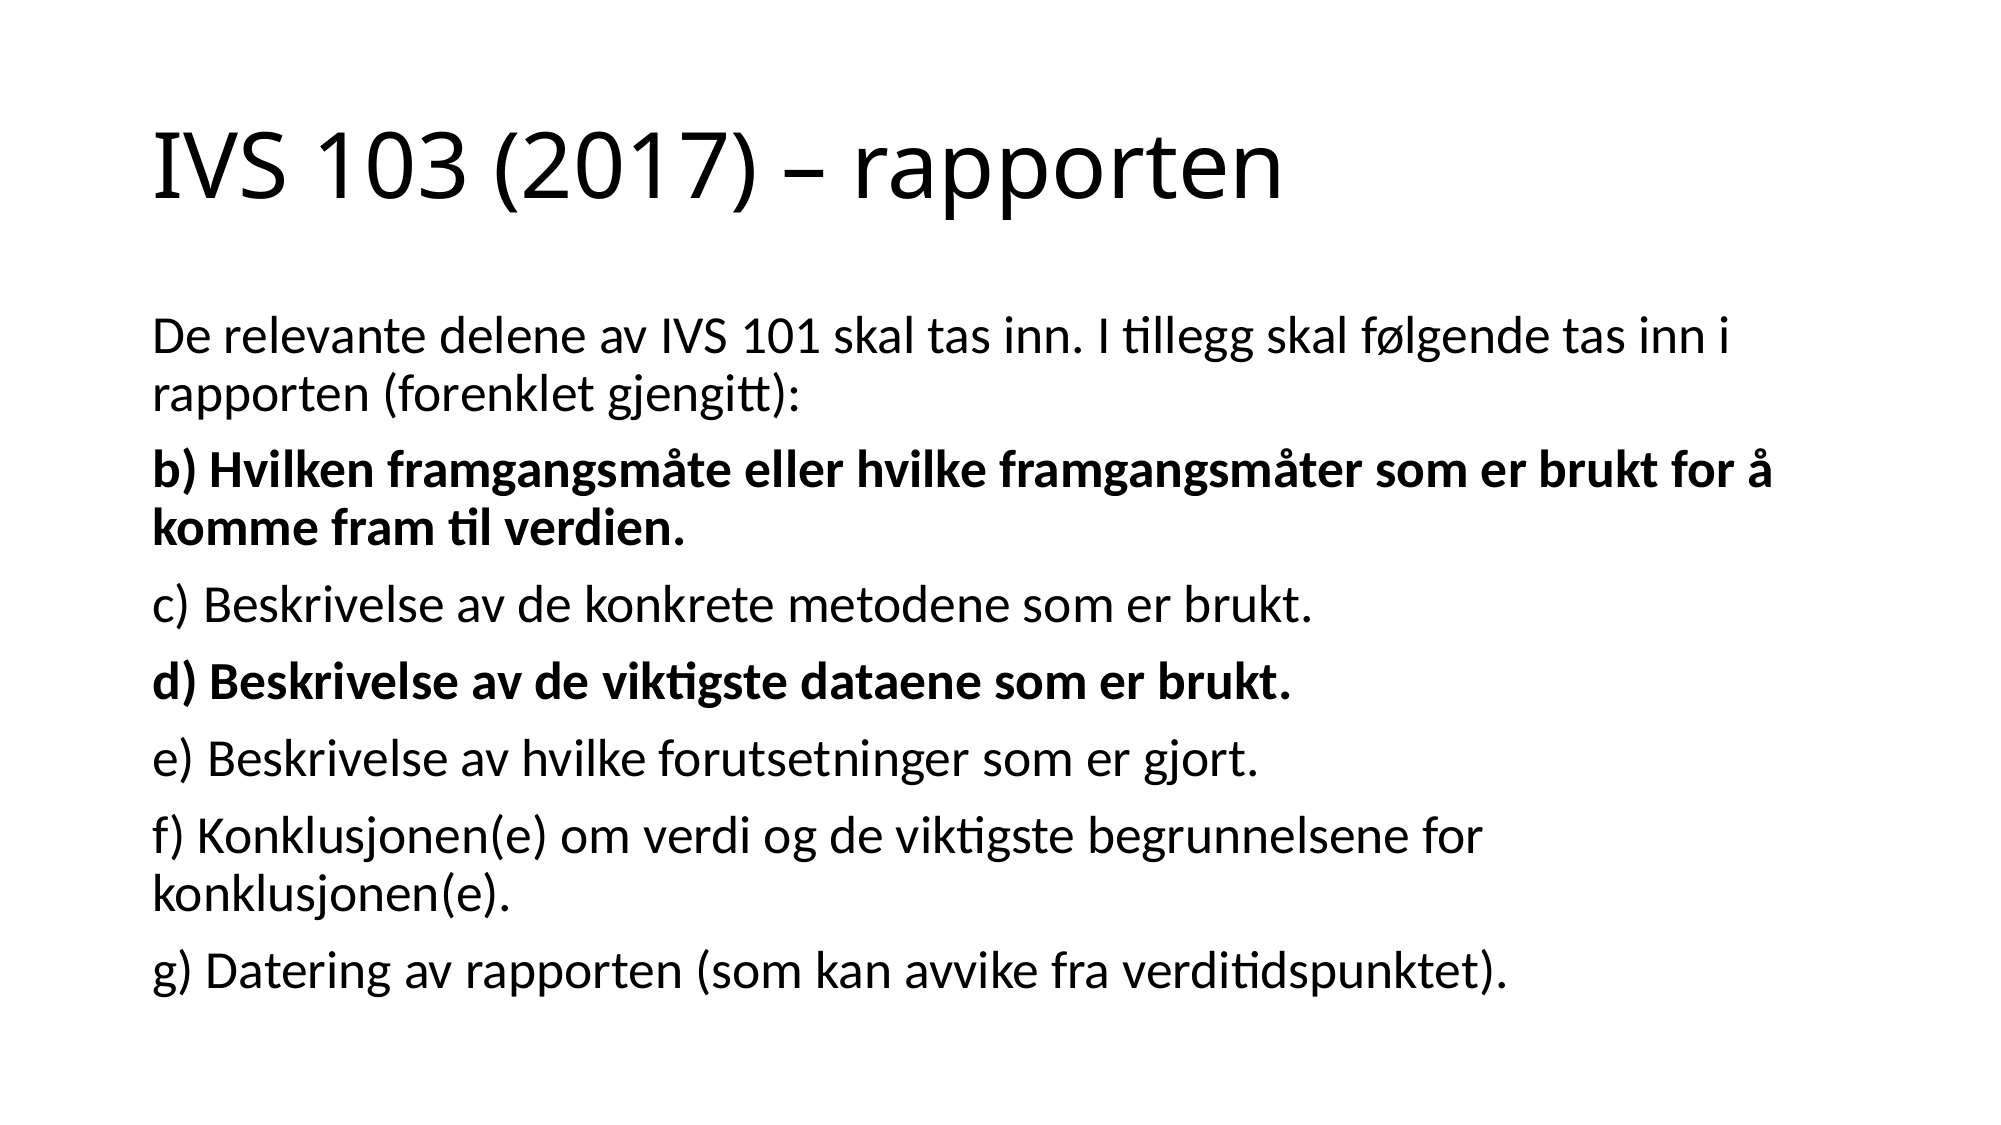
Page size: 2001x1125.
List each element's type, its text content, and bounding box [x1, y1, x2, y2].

title IVS 103 (2017) – rapporten [137, 59, 1863, 278]
list De relevante delene av IVS 101 skal tas inn. I tillegg skal følgende tas inn i rapporten (forenklet gjengitt): b) Hvilken framgangsmåte eller hvilke framgangsmåter som er brukt for å komme fram til verdien. c) Beskrivelse av de konkrete metodene som er brukt. d) Beskrivelse av de viktigste dataene som er brukt. e) Beskrivelse av hvilke forutsetninger som er gjort. f) Konklusjonen(e) om verdi og de viktigste begrunnelsene for konklusjonen(e). g) Datering av rapporten (som kan avvike fra verditidspunktet). [137, 299, 1863, 1014]
